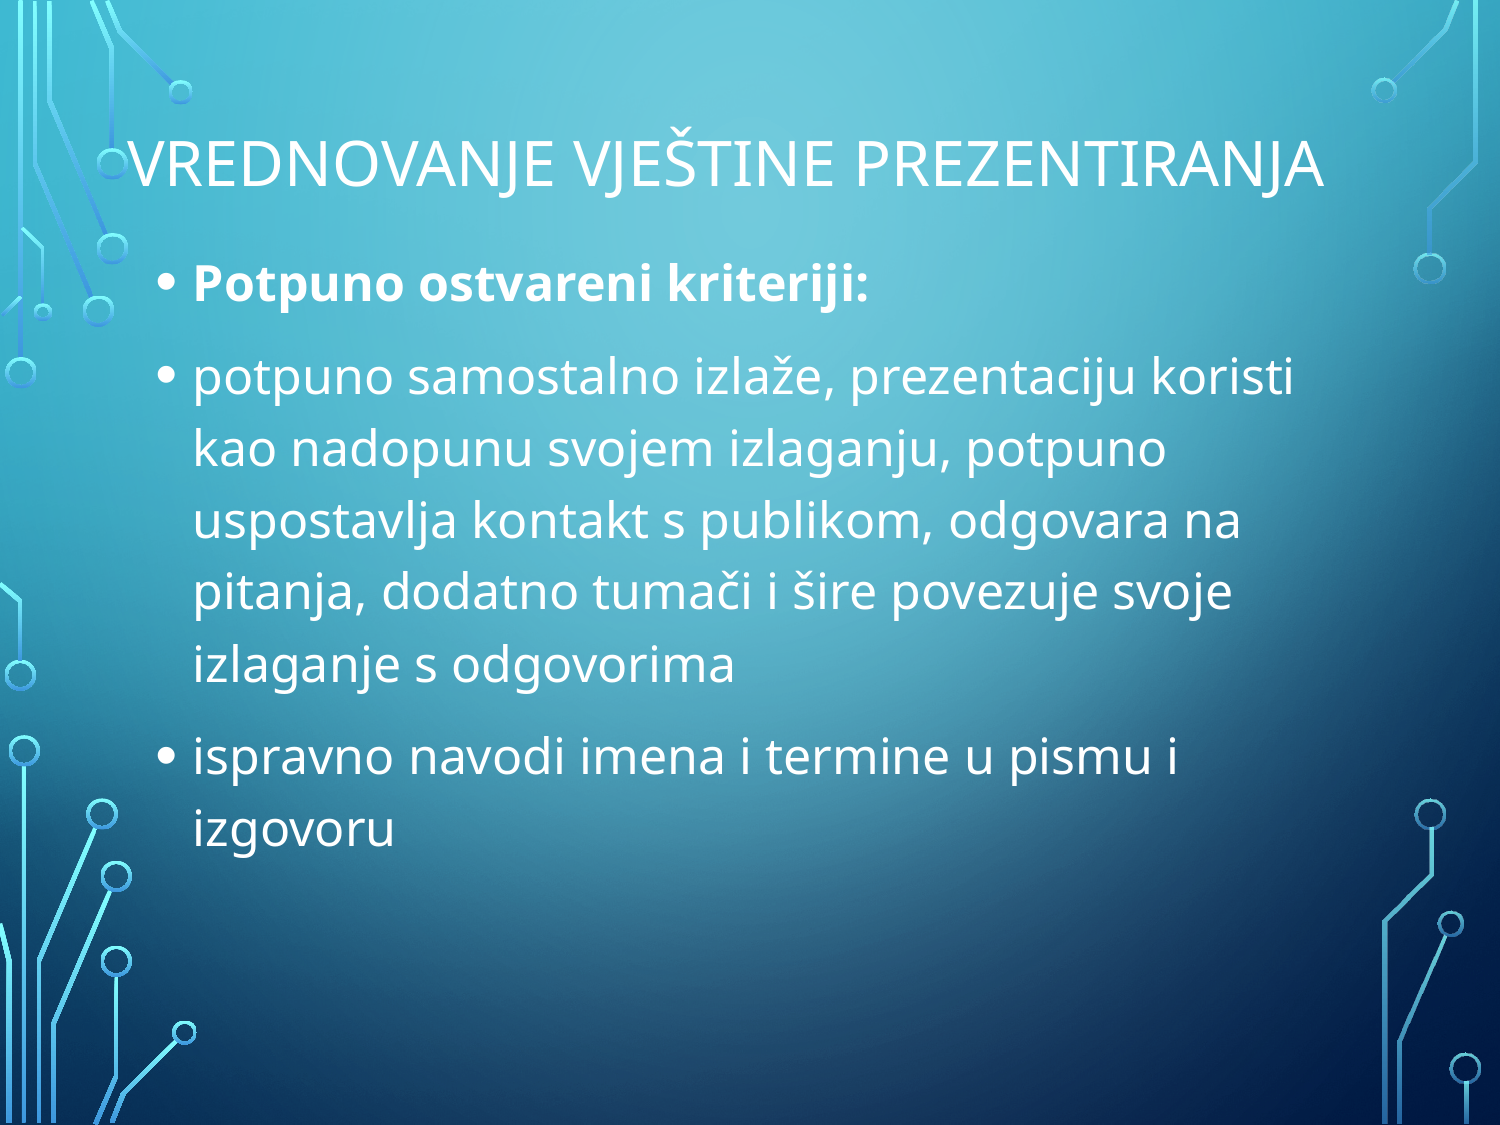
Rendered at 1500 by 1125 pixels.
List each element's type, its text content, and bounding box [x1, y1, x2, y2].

title vrednovanje vJEŠTINE PREZENTIRANJA [112, 101, 1471, 232]
list Potpuno ostvareni kriteriji: potpuno samostalno izlaže, prezentaciju koristi kao nadopunu svojem izlaganju, potpuno uspostavlja kontakt s publikom, odgovara na pitanja, dodatno tumači i šire povezuje svoje izlaganje s odgovorima ispravno navodi imena i termine u pismu i izgovoru [140, 231, 1360, 950]
